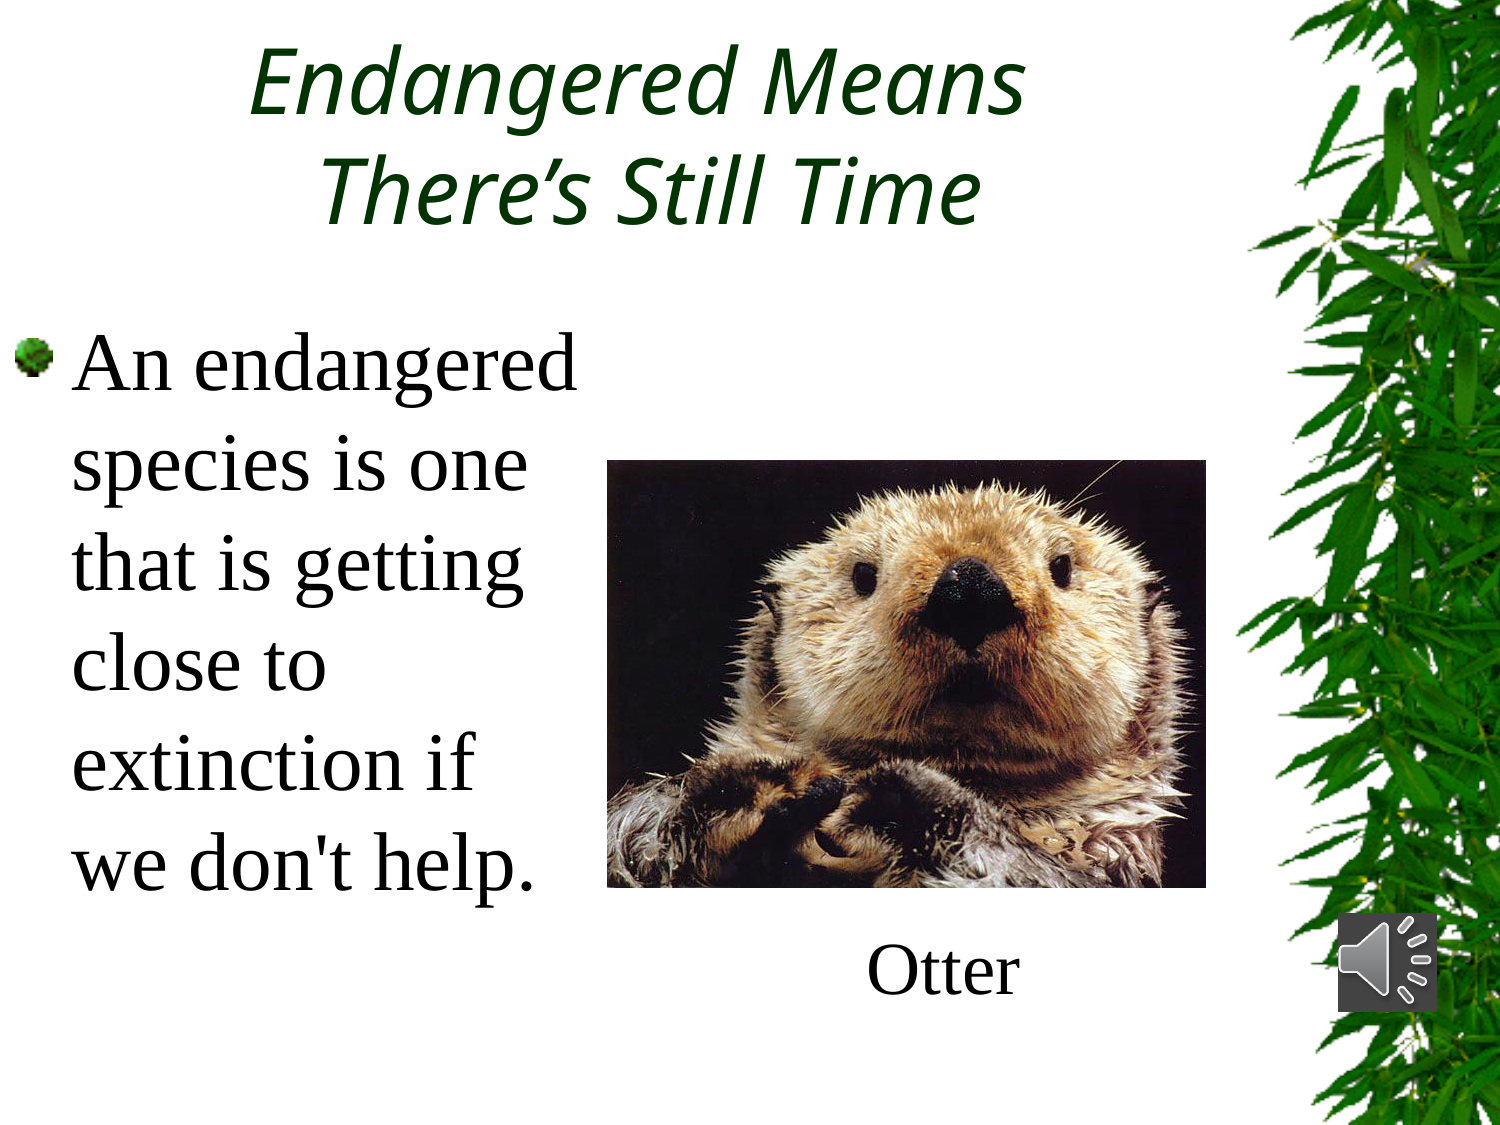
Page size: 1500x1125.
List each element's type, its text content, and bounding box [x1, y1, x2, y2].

title Endangered Means There’s Still Time [37, 15, 1263, 250]
picture [1206, 0, 1500, 1125]
picture [15, 338, 53, 377]
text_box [606, 460, 1206, 888]
list An endangered species is one that is getting close to extinction if we don't help. [0, 299, 600, 1063]
text_box Otter [762, 912, 1125, 1018]
